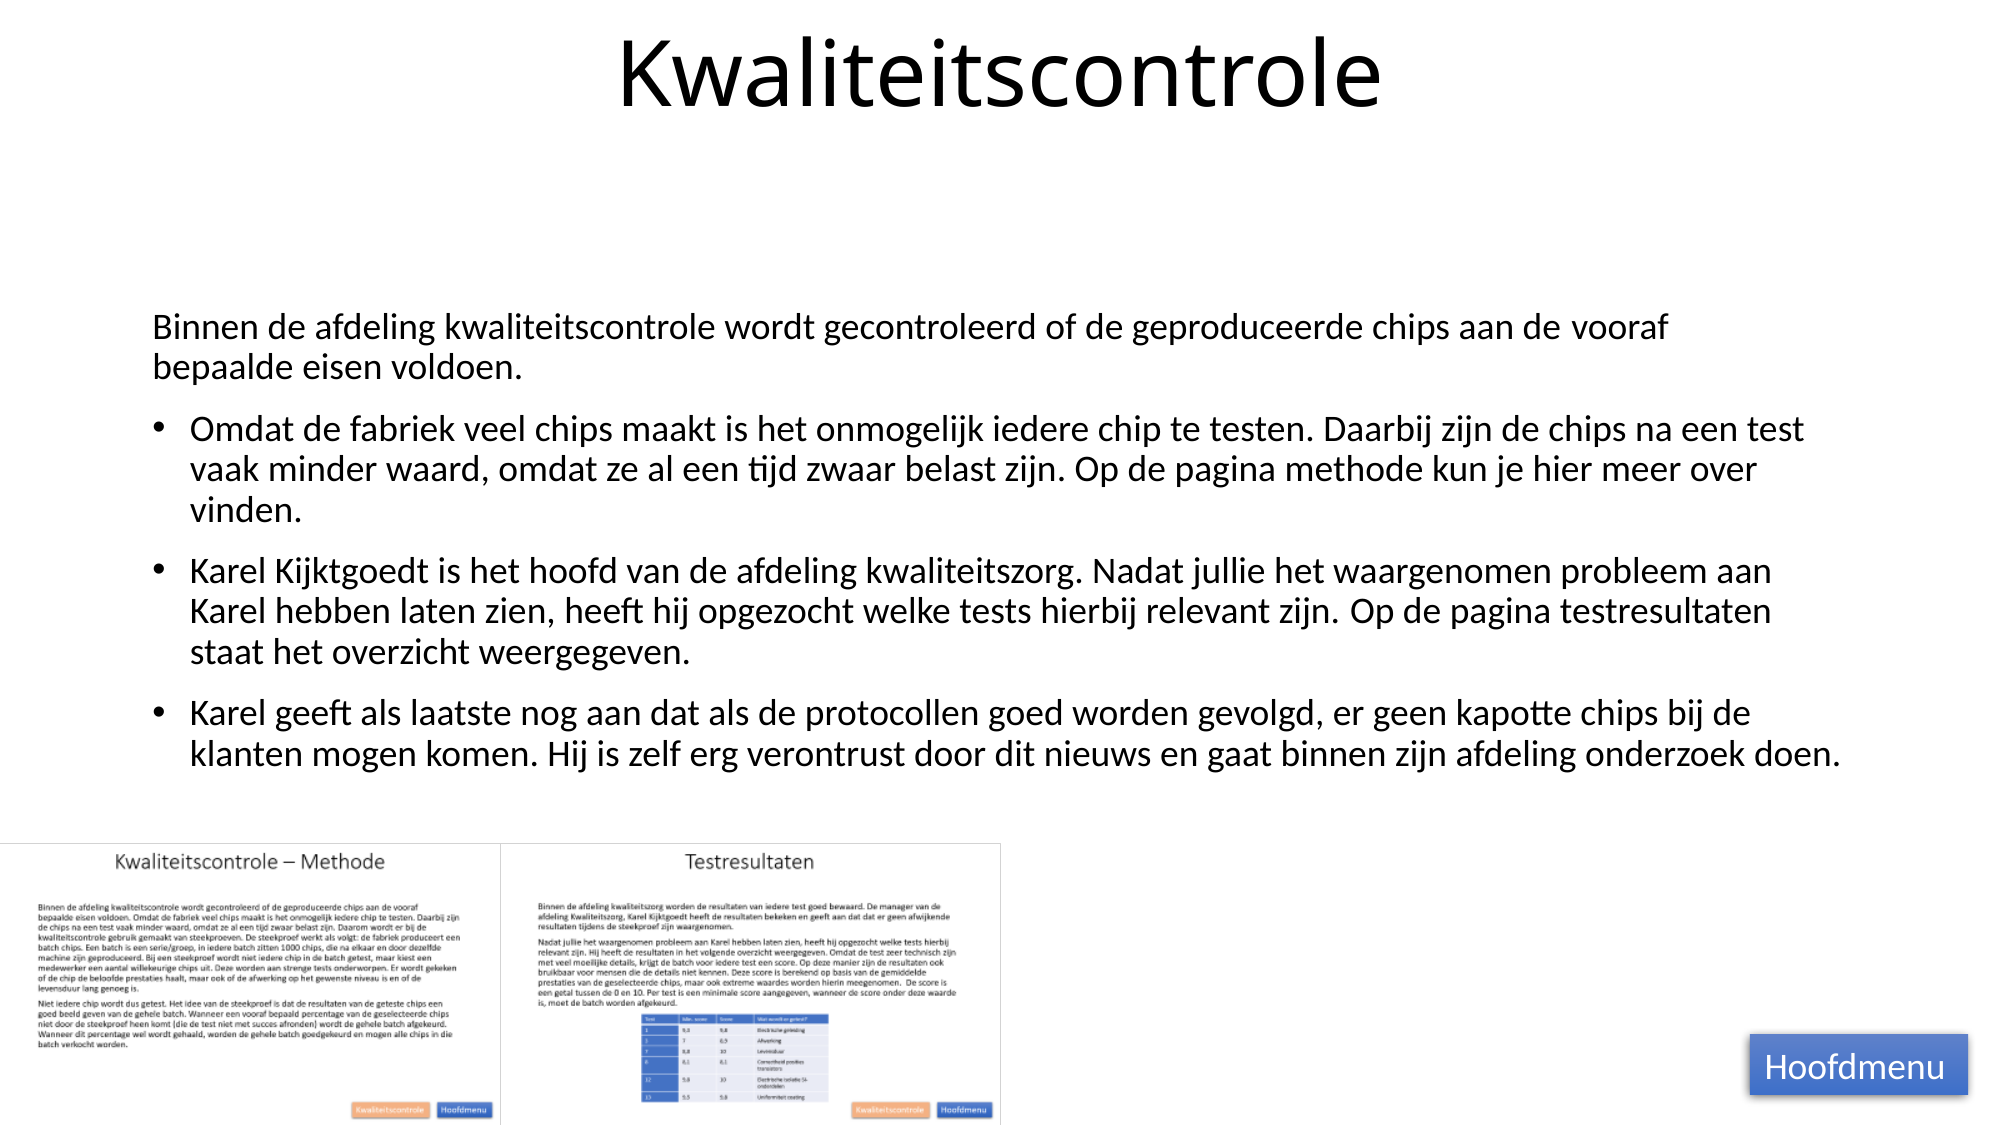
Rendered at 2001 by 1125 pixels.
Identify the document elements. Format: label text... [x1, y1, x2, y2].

list Binnen de afdeling kwaliteitscontrole wordt gecontroleerd of de geproduceerde chips aan de vooraf bepaalde eisen voldoen. Omdat de fabriek veel chips maakt is het onmogelijk iedere chip te testen. Daarbij zijn de chips na een test vaak minder waard, omdat ze al een tijd zwaar belast zijn. Op de pagina methode kun je hier meer over vinden. Karel Kijktgoedt is het hoofd van de afdeling kwaliteitszorg. Nadat jullie het waargenomen probleem aan Karel hebben laten zien, heeft hij opgezocht welke tests hierbij relevant zijn. Op de pagina testresultaten staat het overzicht weergegeven. Karel geeft als laatste nog aan dat als de protocollen goed worden gevolgd, er geen kapotte chips bij de klanten mogen komen. Hij is zelf erg verontrust door dit nieuws en gaat binnen zijn afdeling onderzoek doen. [137, 299, 1863, 1014]
picture [0, 844, 500, 1125]
title Kwaliteitscontrole [137, 3, 1863, 152]
picture [501, 844, 1000, 1125]
text_box Hoofdmenu [1749, 1034, 1969, 1095]
